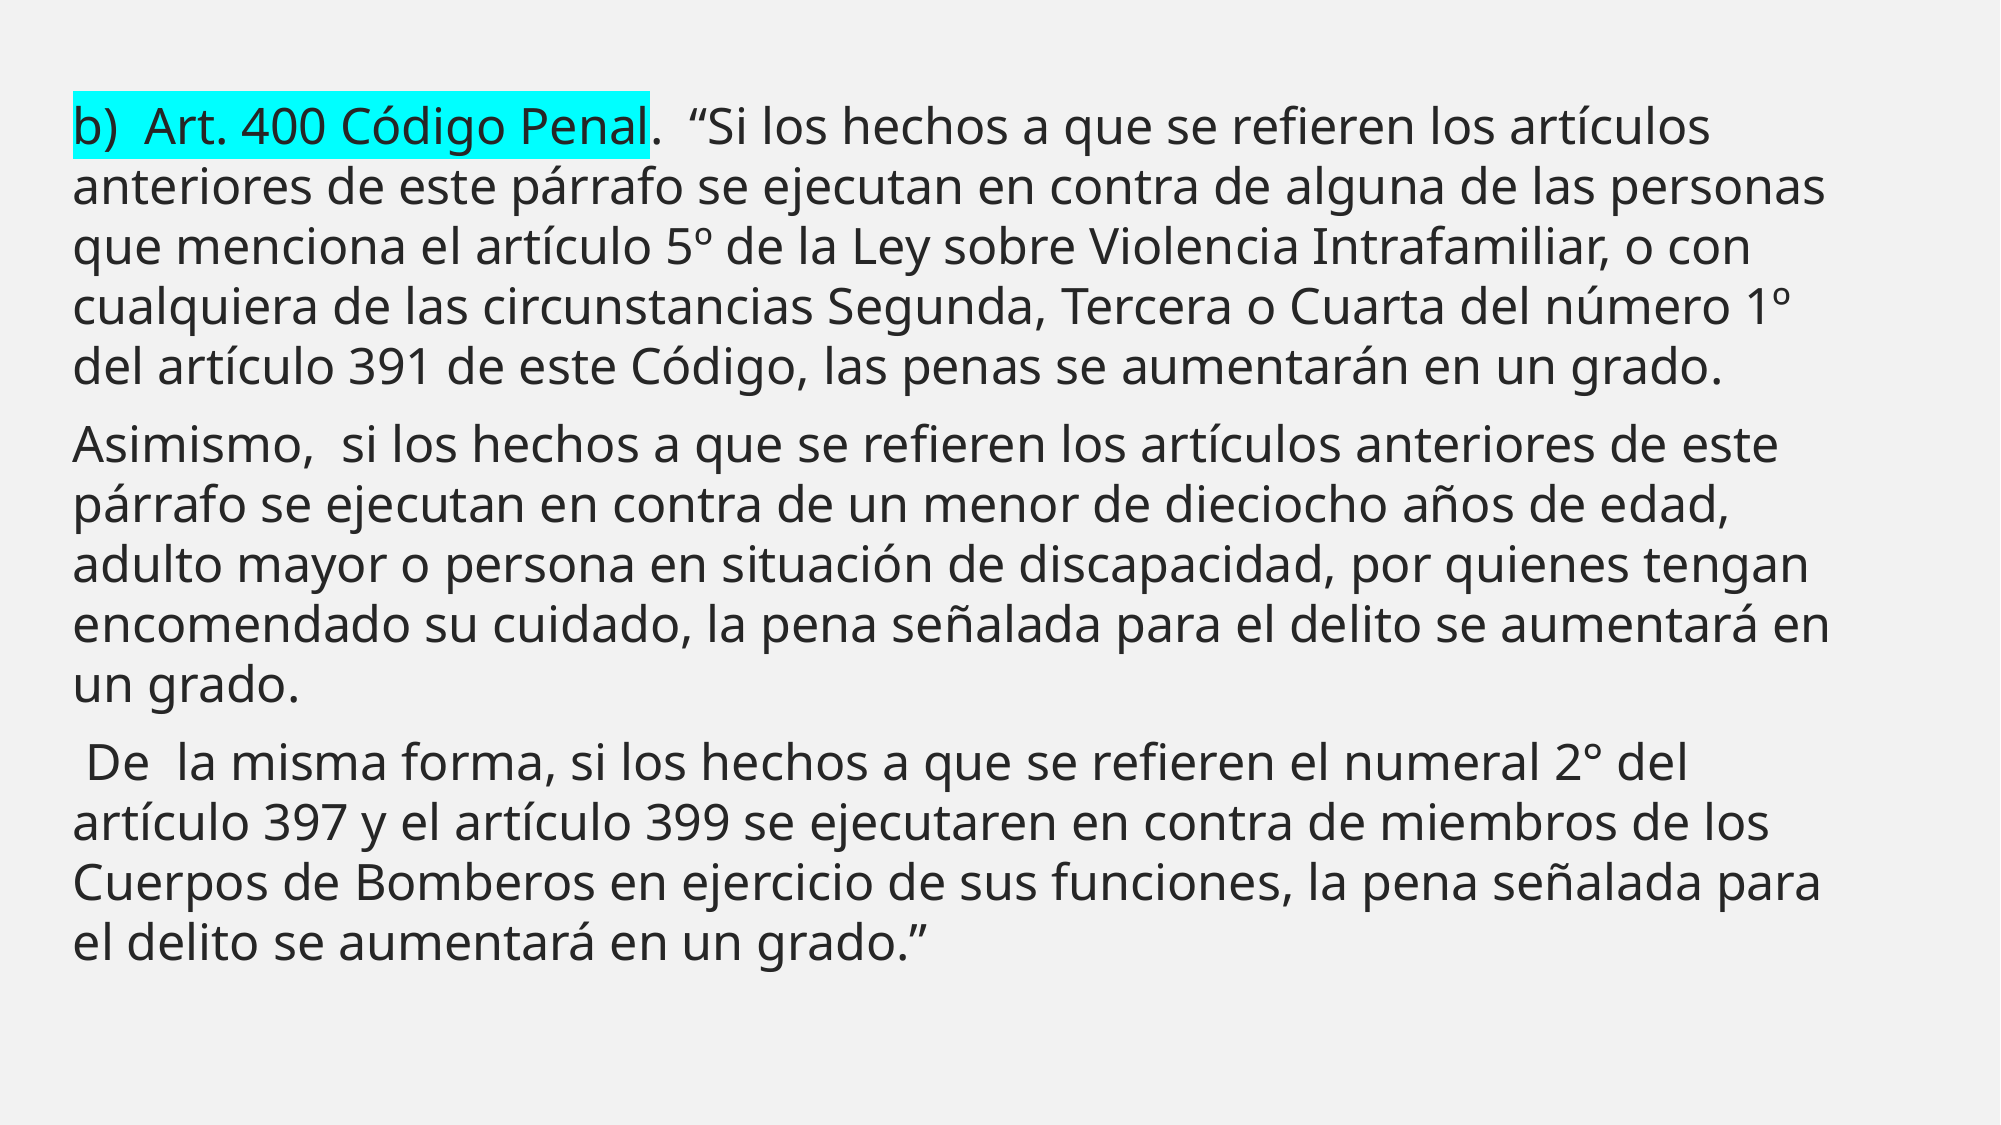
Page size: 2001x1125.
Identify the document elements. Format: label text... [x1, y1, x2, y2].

list b) Art. 400 Código Penal. “Si los hechos a que se refieren los artículos anteriores de este párrafo se ejecutan en contra de alguna de las personas que menciona el artículo 5º de la Ley sobre Violencia Intrafamiliar, o con cualquiera de las circunstancias Segunda, Tercera o Cuarta del número 1º del artículo 391 de este Código, las penas se aumentarán en un grado. Asimismo, si los hechos a que se refieren los artículos anteriores de este párrafo se ejecutan en contra de un menor de dieciocho años de edad, adulto mayor o persona en situación de discapacidad, por quienes tengan encomendado su cuidado, la pena señalada para el delito se aumentará en un grado. De la misma forma, si los hechos a que se refieren el numeral 2° del artículo 397 y el artículo 399 se ejecutaren en contra de miembros de los Cuerpos de Bomberos en ejercicio de sus funciones, la pena señalada para el delito se aumentará en un grado.” [57, 86, 1856, 1043]
